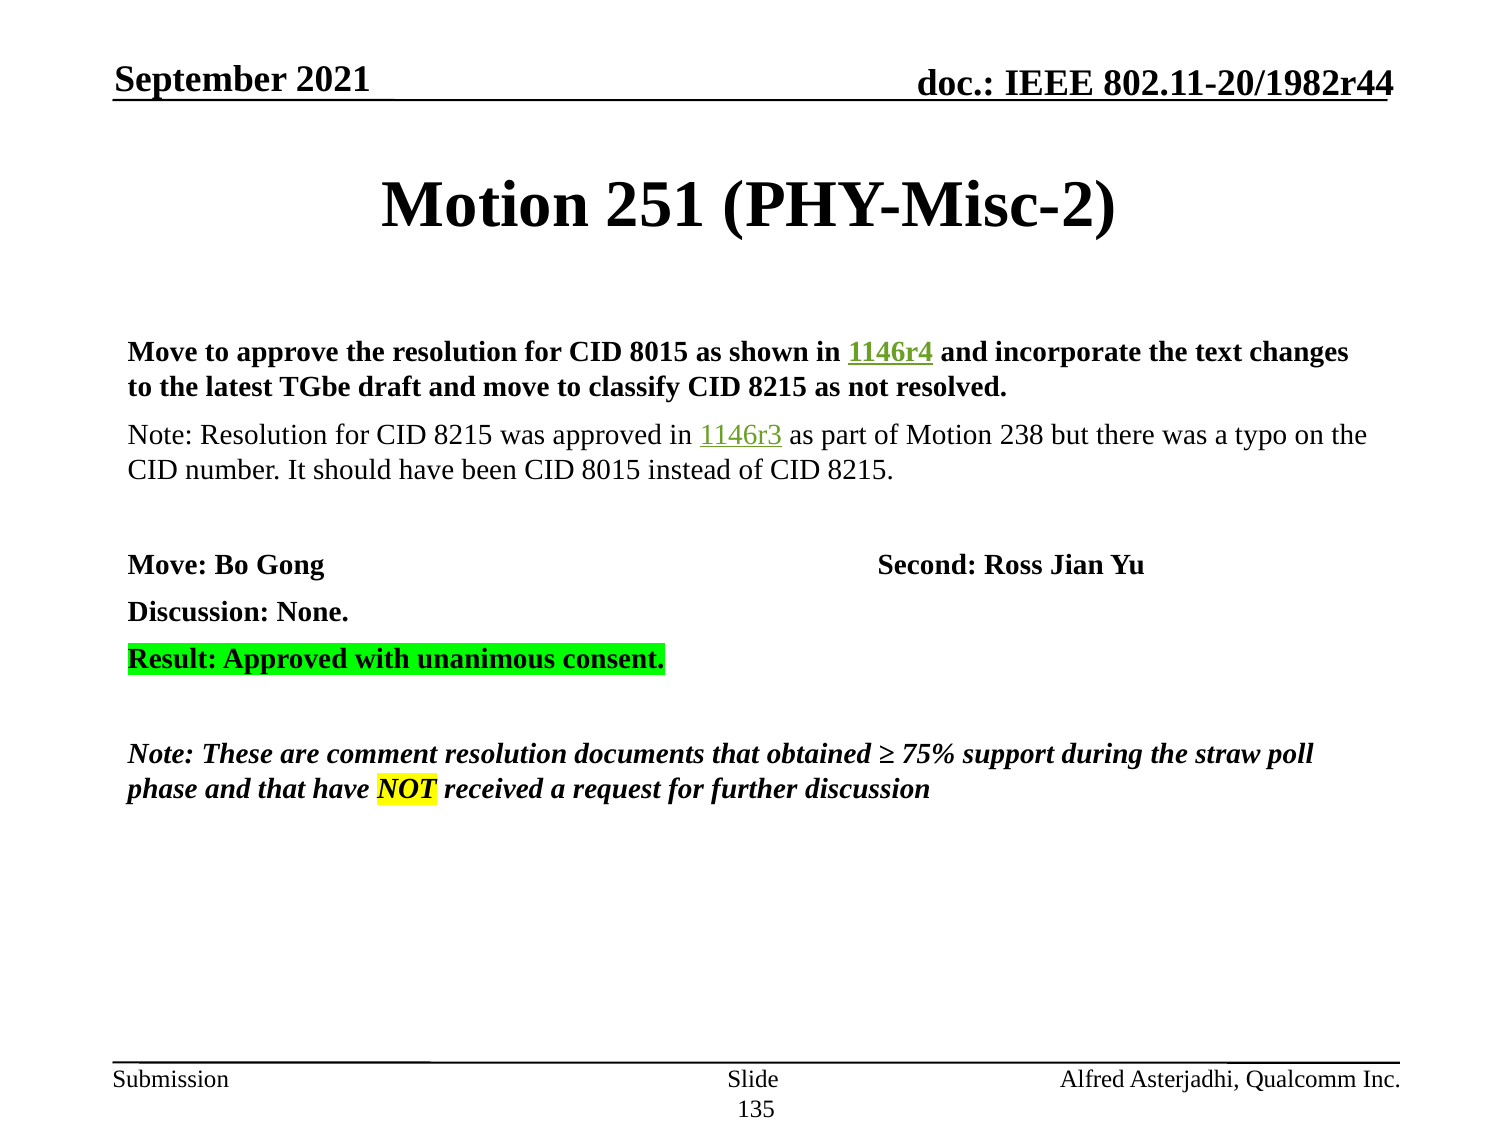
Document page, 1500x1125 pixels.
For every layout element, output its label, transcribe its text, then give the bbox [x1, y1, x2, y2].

title Motion 251 (PHY-Misc-2) [112, 112, 1388, 288]
slide_number Slide 135 [712, 1061, 800, 1123]
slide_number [114, 54, 423, 100]
footer Alfred Asterjadhi, Qualcomm Inc. [878, 1061, 1402, 1093]
list Move to approve the resolution for CID 8015 as shown in 1146r4 and incorporate the text changes to the latest TGbe draft and move to classify CID 8215 as not resolved. Note: Resolution for CID 8215 was approved in 1146r3 as part of Motion 238 but there was a typo on the CID number. It should have been CID 8015 instead of CID 8215. Move: Bo Gong Second: Ross Jian Yu Discussion: None. Result: Approved with unanimous consent. Note: These are comment resolution documents that obtained ≥ 75% support during the straw poll phase and that have NOT received a request for further discussion [112, 324, 1388, 1063]
